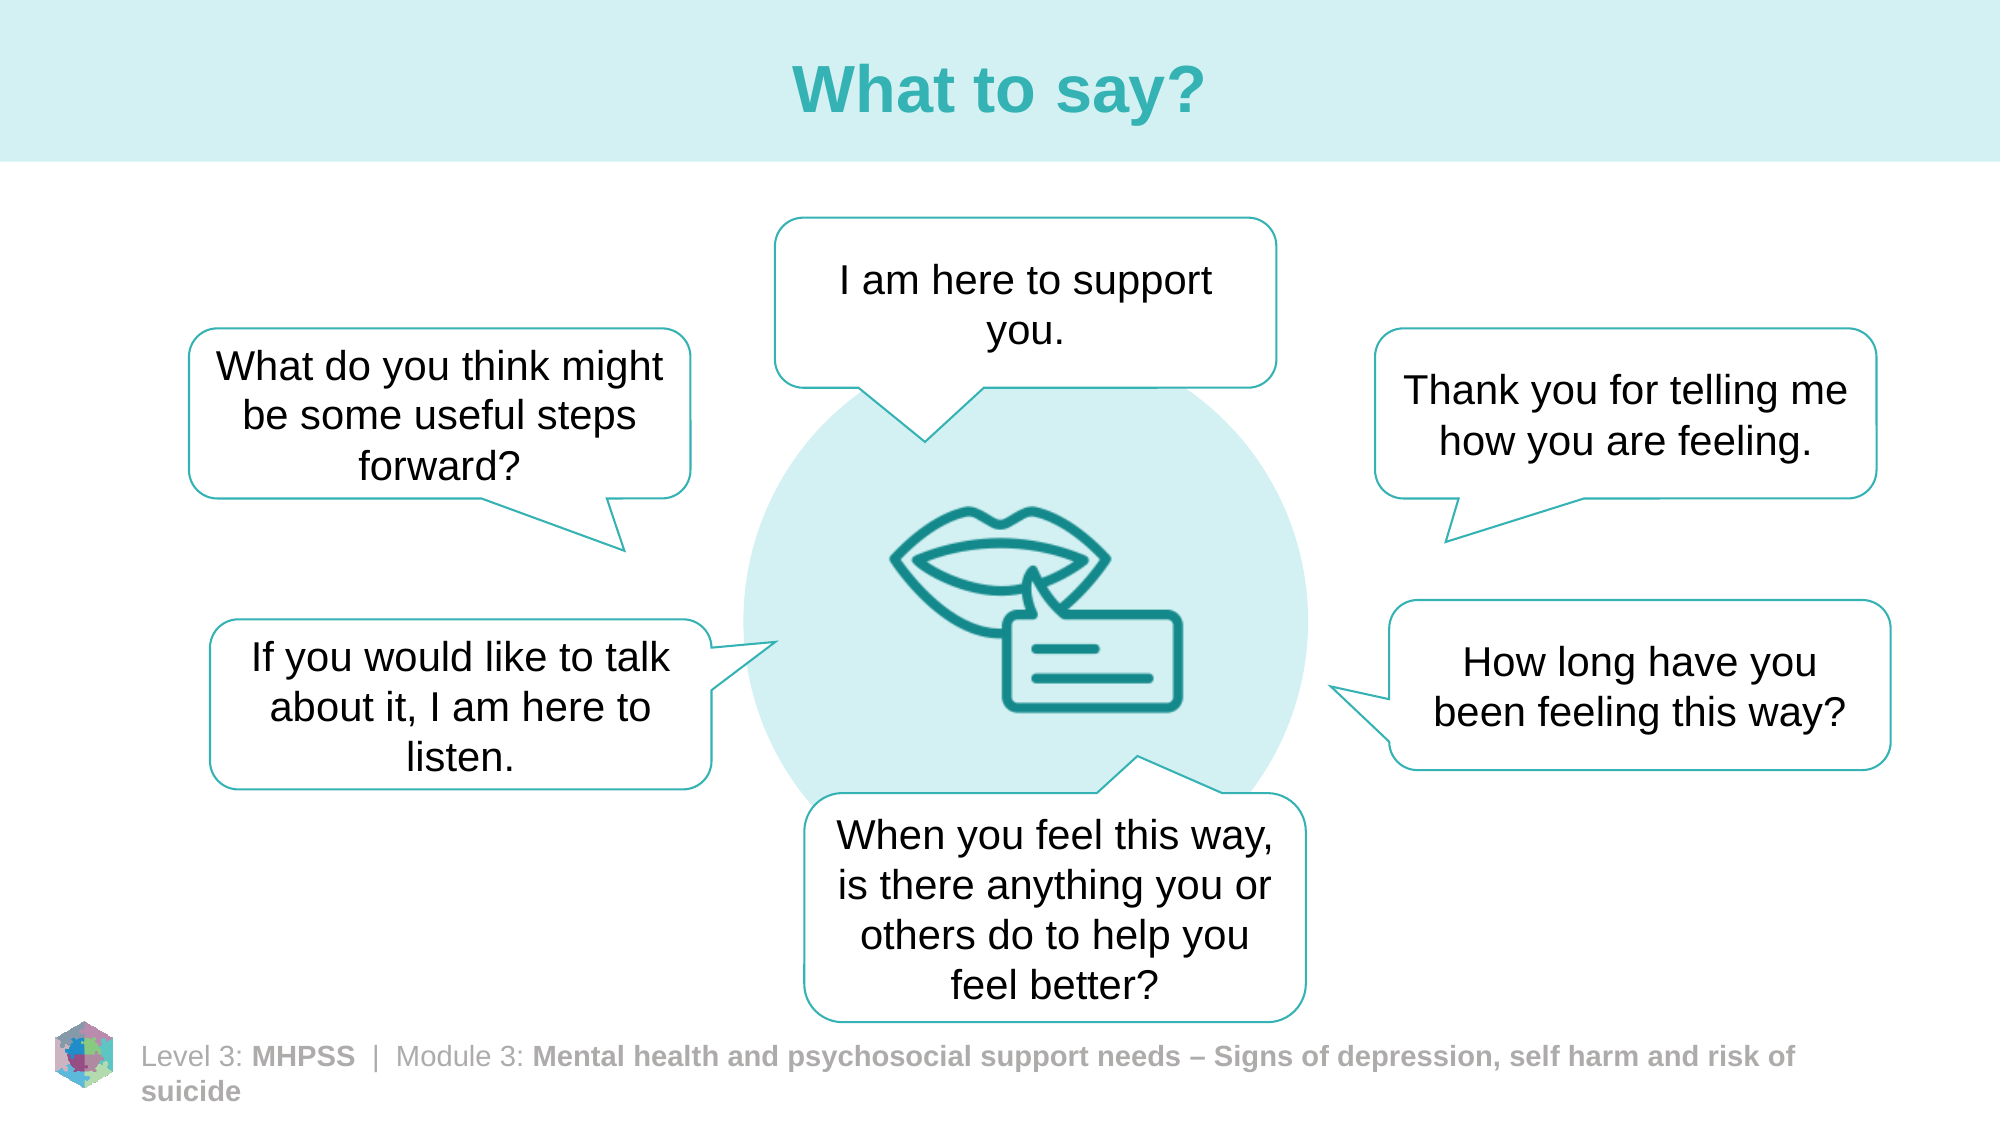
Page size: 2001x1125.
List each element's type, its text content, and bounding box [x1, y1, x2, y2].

text_box How long have you been feeling this way? [1330, 600, 1891, 771]
picture [879, 453, 1193, 767]
text_box If you would like to talk about it, I am here to listen. [210, 619, 776, 790]
title What to say? [137, 19, 1863, 163]
text_box Thank you for telling me how you are feeling. [1375, 328, 1877, 543]
text_box I am here to support you. [774, 217, 1277, 442]
text_box What do you think might be some useful steps forward? [188, 328, 691, 551]
text_box [743, 388, 1309, 807]
picture [55, 1021, 113, 1088]
text_box When you feel this way, is there anything you or others do to help you feel better? [804, 774, 1306, 1023]
